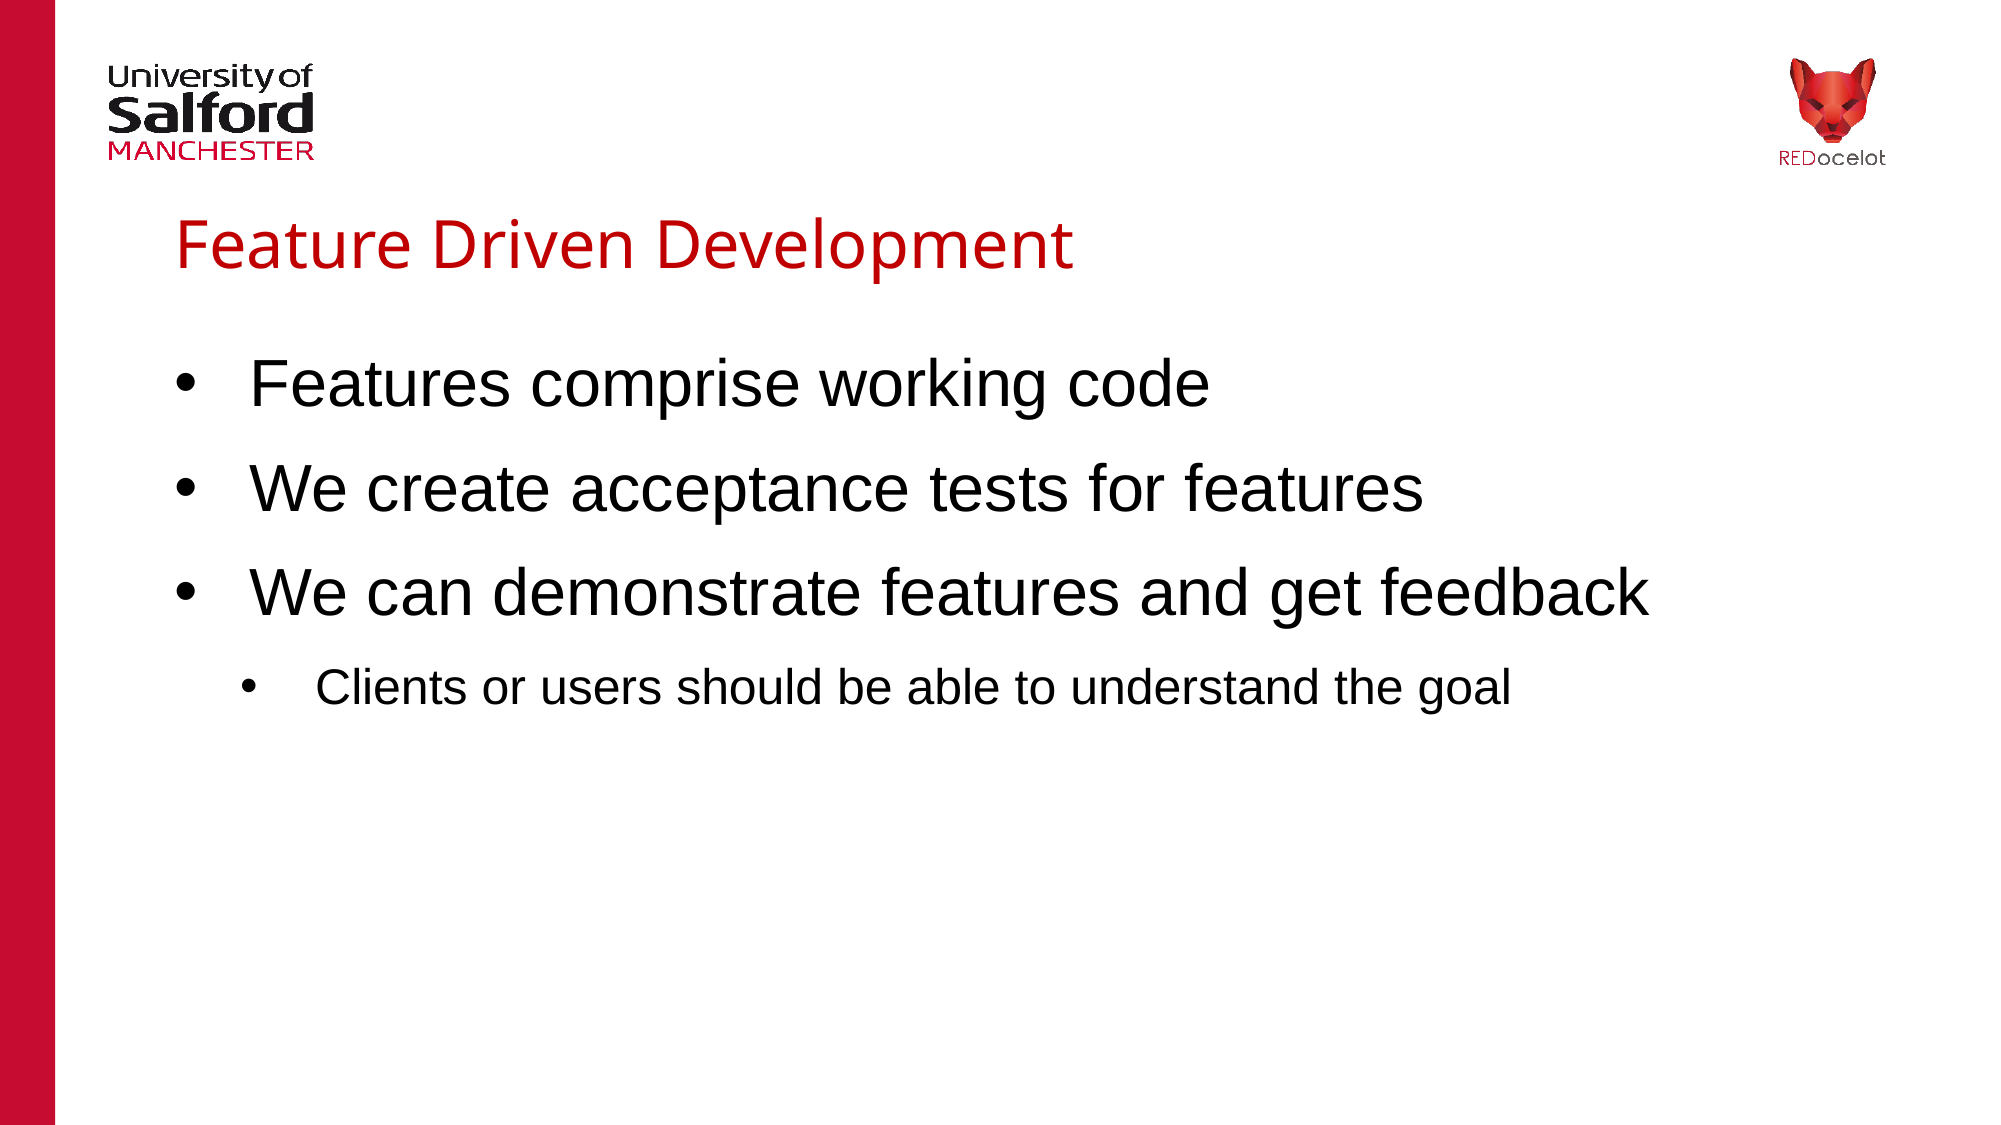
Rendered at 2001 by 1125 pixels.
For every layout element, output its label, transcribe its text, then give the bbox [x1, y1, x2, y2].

picture [60, 27, 362, 196]
picture [1766, 43, 1899, 180]
title Feature Driven Development [159, 201, 1899, 310]
list Features comprise working code We create acceptance tests for features We can demonstrate features and get feedback Clients or users should be able to understand the goal [159, 340, 1899, 1004]
